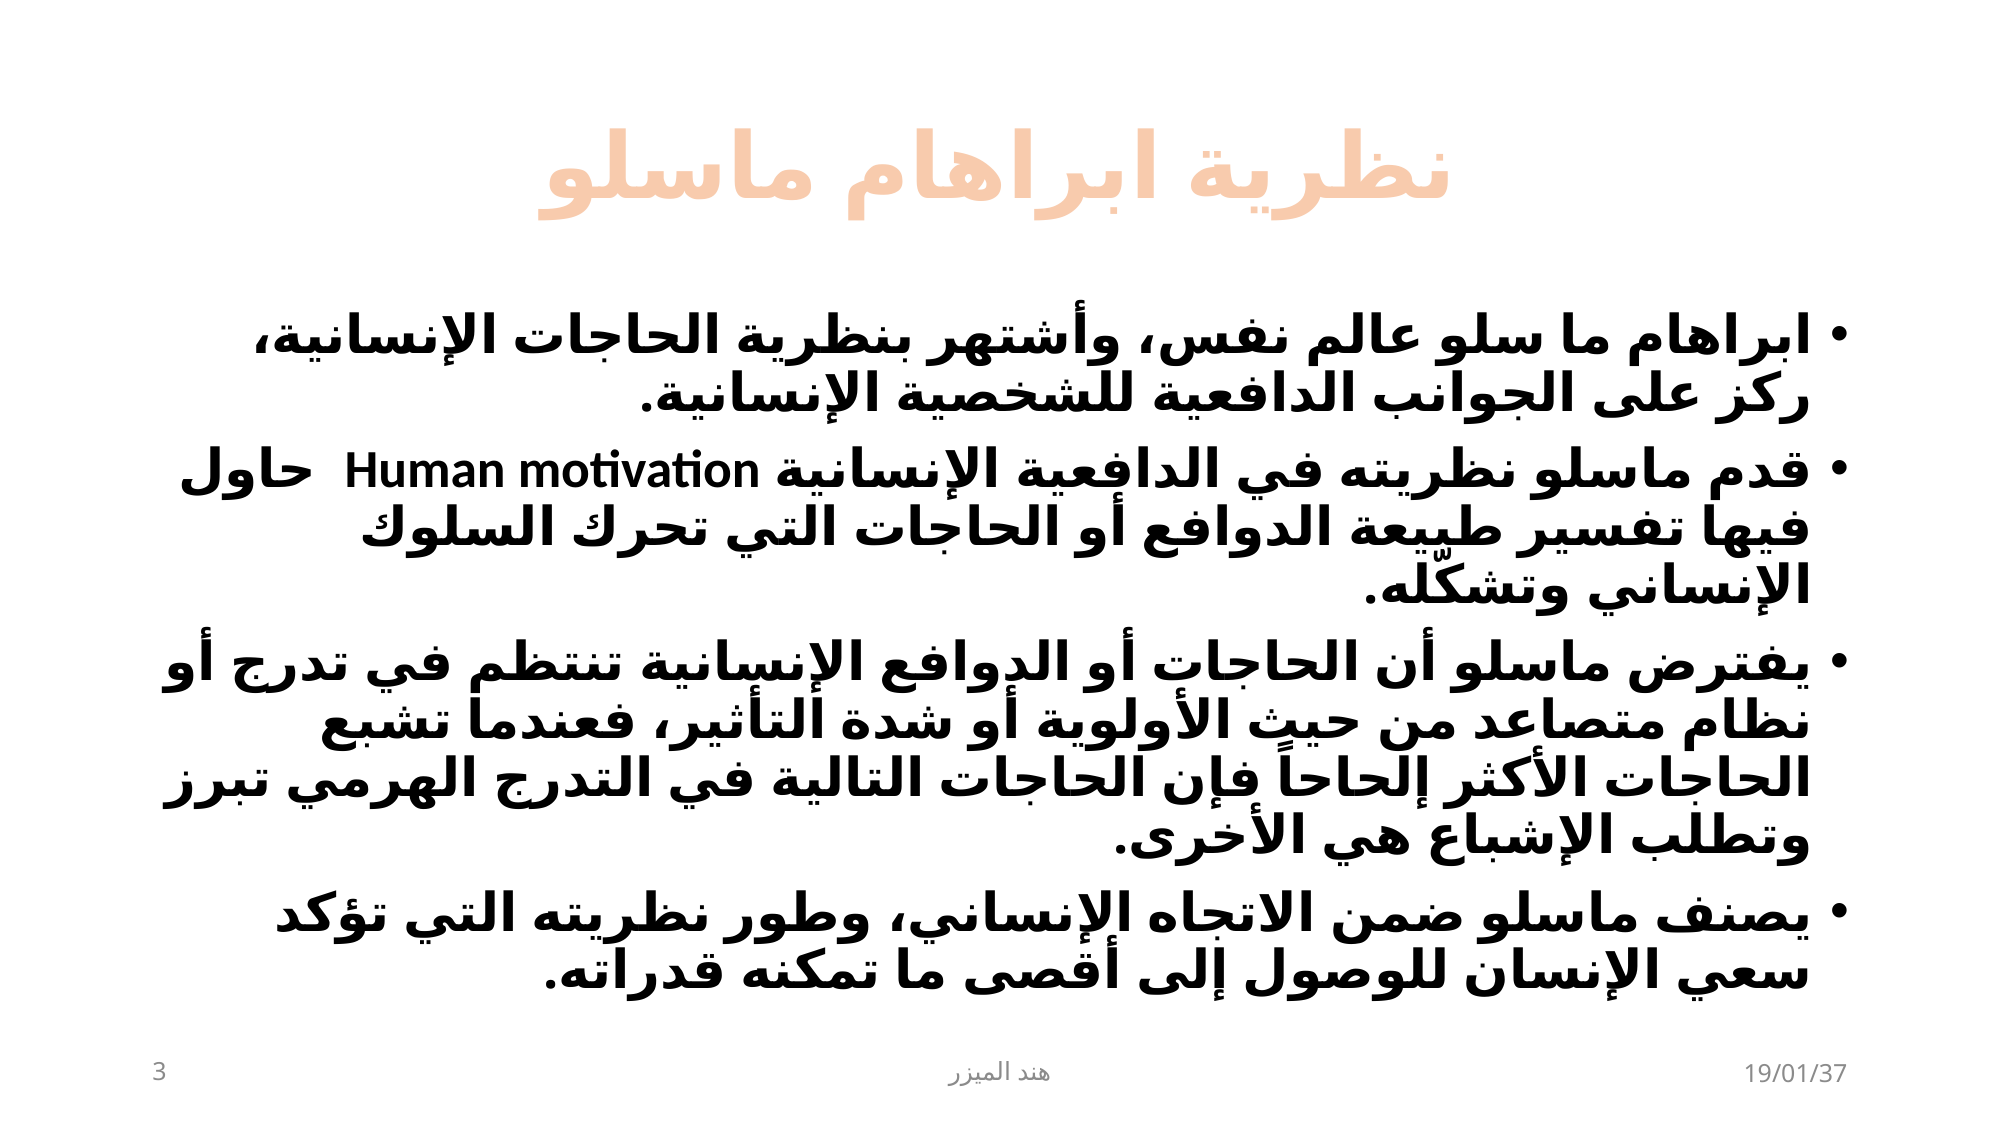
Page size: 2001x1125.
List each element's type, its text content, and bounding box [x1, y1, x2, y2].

list ابراهام ما سلو عالم نفس، وأشتهر بنظرية الحاجات الإنسانية، ركز على الجوانب الدافعية للشخصية الإنسانية. قدم ماسلو نظريته في الدافعية الإنسانية Human motivation حاول فيها تفسير طبيعة الدوافع أو الحاجات التي تحرك السلوك الإنساني وتشكّله. يفترض ماسلو أن الحاجات أو الدوافع الإنسانية تنتظم في تدرج أو نظام متصاعد من حيث الأولوية أو شدة التأثير، فعندما تشبع الحاجات الأكثر إلحاحاً فإن الحاجات التالية في التدرج الهرمي تبرز وتطلب الإشباع هي الأخرى. يصنف ماسلو ضمن الاتجاه الإنساني، وطور نظريته التي تؤكد سعي الإنسان للوصول إلى أقصى ما تمكنه قدراته. [137, 299, 1863, 1014]
slide_number 3 [137, 1042, 588, 1103]
footer هند الميزر [662, 1042, 1338, 1103]
title نظرية ابراهام ماسلو [137, 59, 1863, 278]
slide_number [1412, 1042, 1863, 1103]
